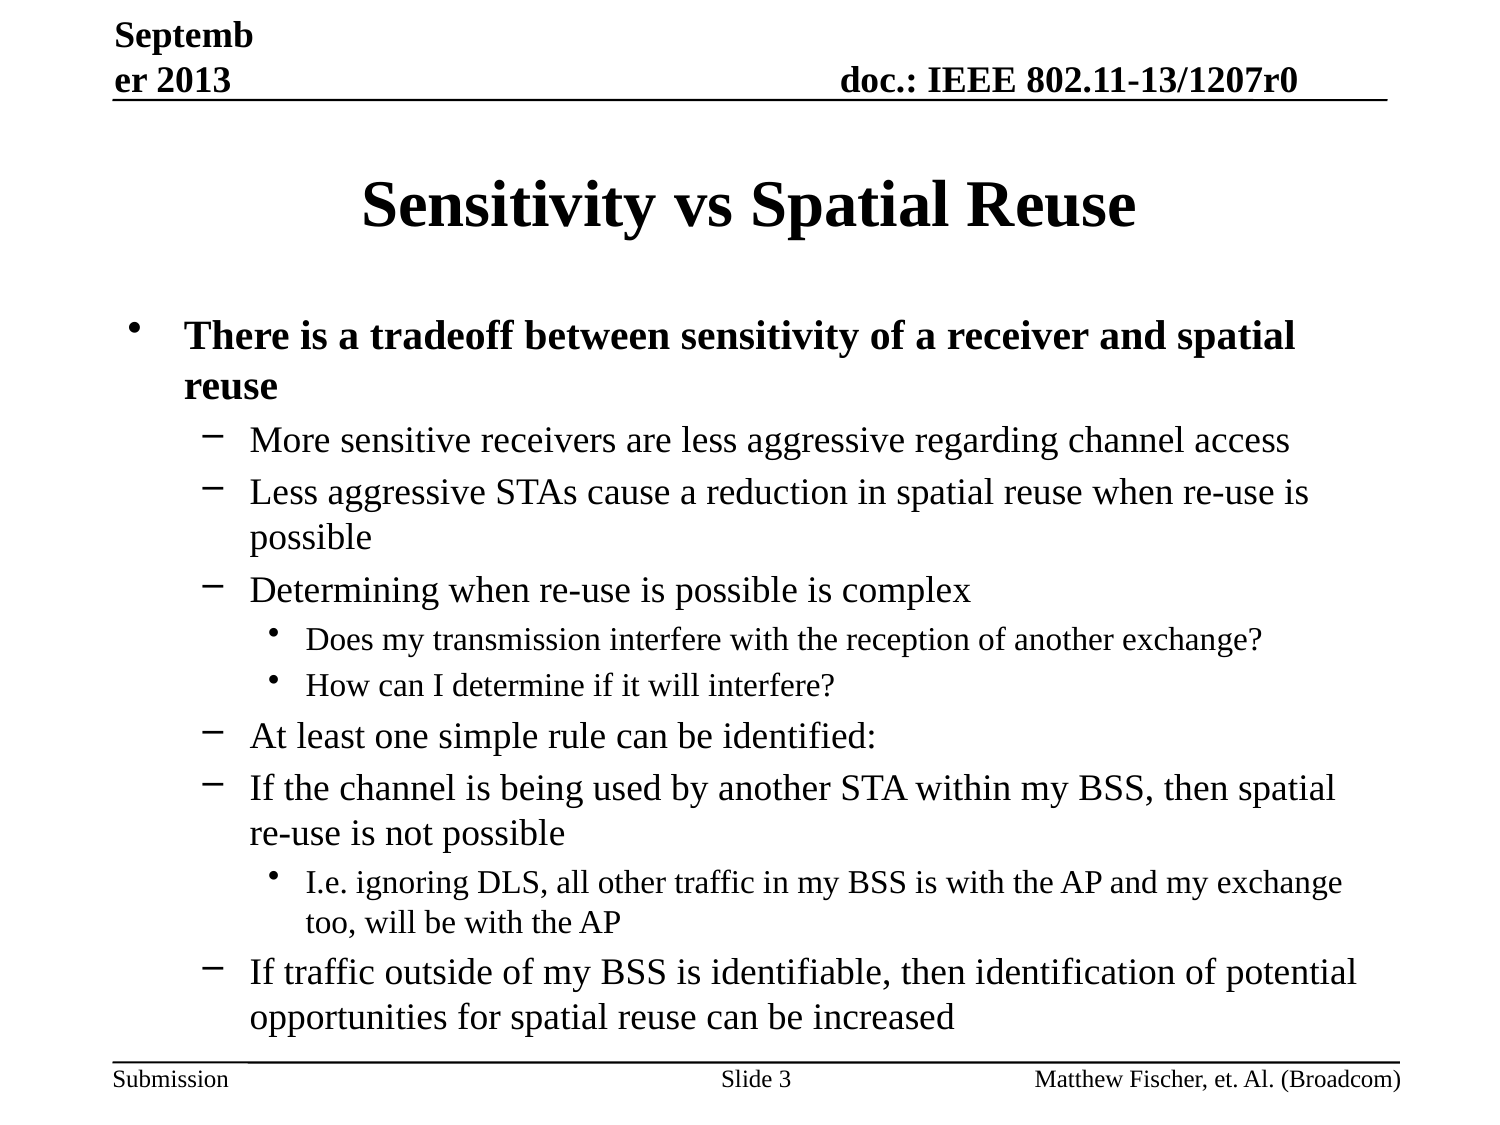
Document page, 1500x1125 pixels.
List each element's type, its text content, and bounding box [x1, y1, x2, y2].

title Sensitivity vs Spatial Reuse [112, 112, 1388, 288]
slide_number Slide 3 [712, 1061, 800, 1093]
list There is a tradeoff between sensitivity of a receiver and spatial reuse More sensitive receivers are less aggressive regarding channel access Less aggressive STAs cause a reduction in spatial reuse when re-use is possible Determining when re-use is possible is complex Does my transmission interfere with the reception of another exchange? How can I determine if it will interfere? At least one simple rule can be identified: If the channel is being used by another STA within my BSS, then spatial re-use is not possible I.e. ignoring DLS, all other traffic in my BSS is with the AP and my exchange too, will be with the AP If traffic outside of my BSS is identifiable, then identification of potential opportunities for spatial reuse can be increased [112, 299, 1388, 975]
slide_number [114, 54, 270, 101]
footer Matthew Fischer, et. Al. (Broadcom) [1029, 1061, 1402, 1093]
